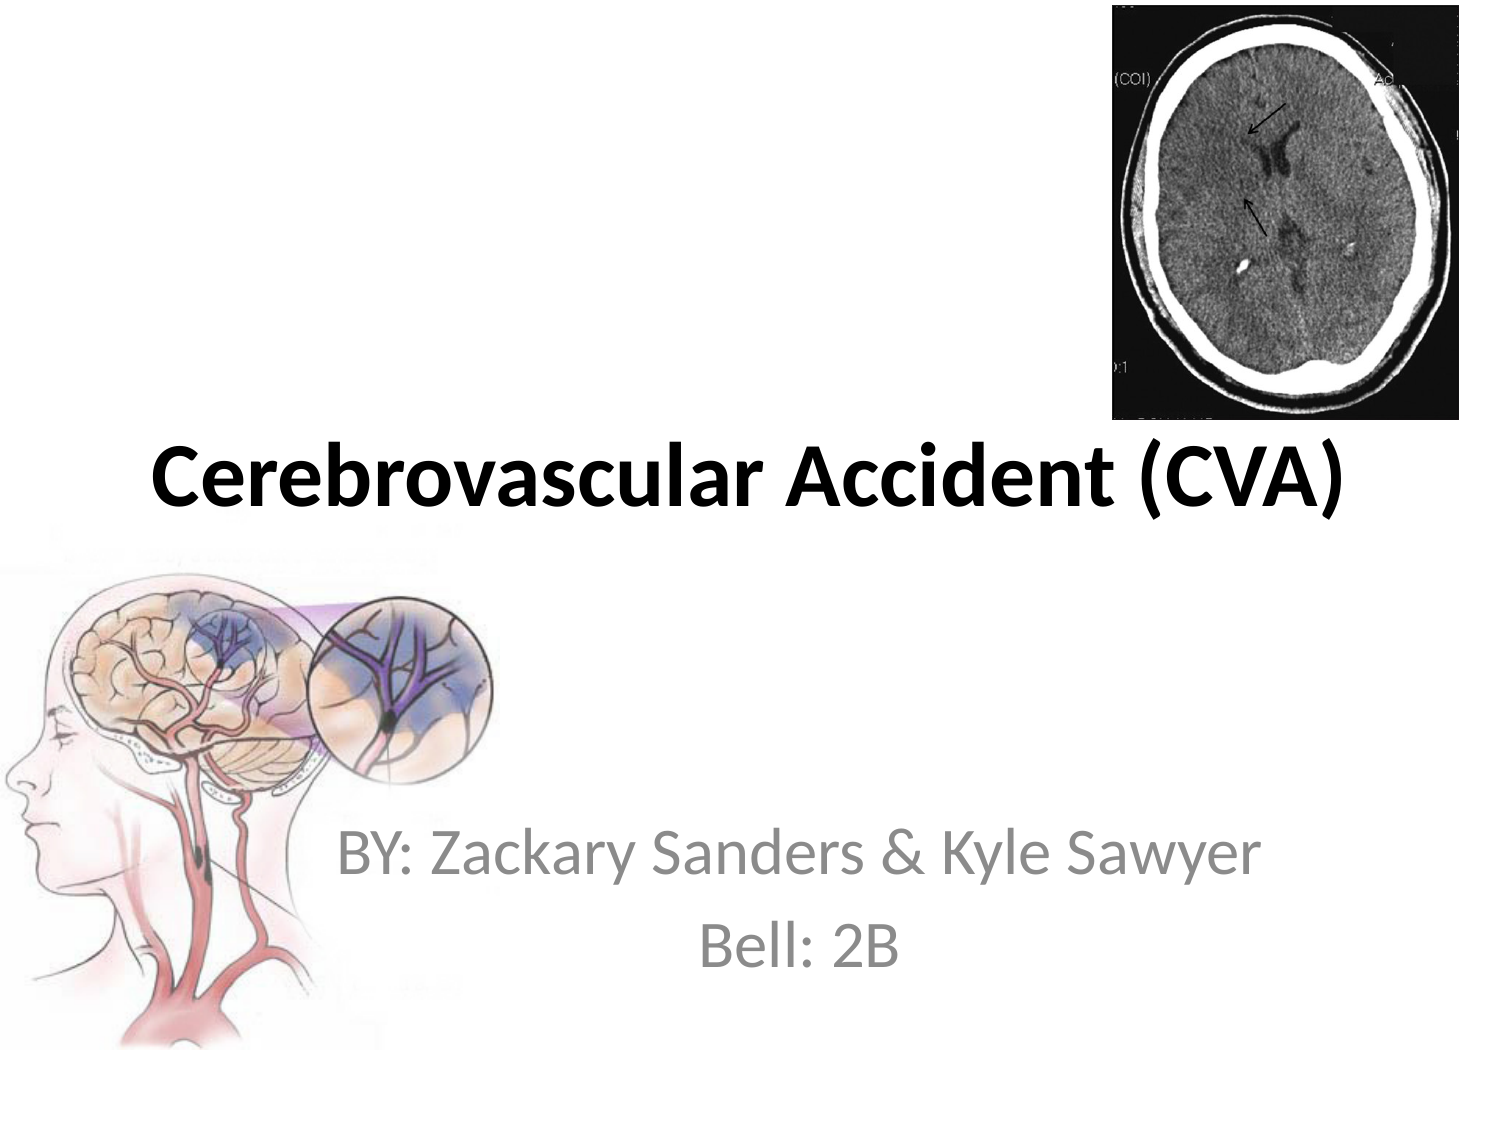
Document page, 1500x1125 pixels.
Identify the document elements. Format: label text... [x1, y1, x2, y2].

picture [1112, 5, 1459, 421]
subtitle BY: Zackary Sanders & Kyle Sawyer Bell: 2B [275, 800, 1325, 1088]
title Cerebrovascular Accident (CVA) [112, 349, 1388, 591]
picture [0, 487, 501, 1051]
